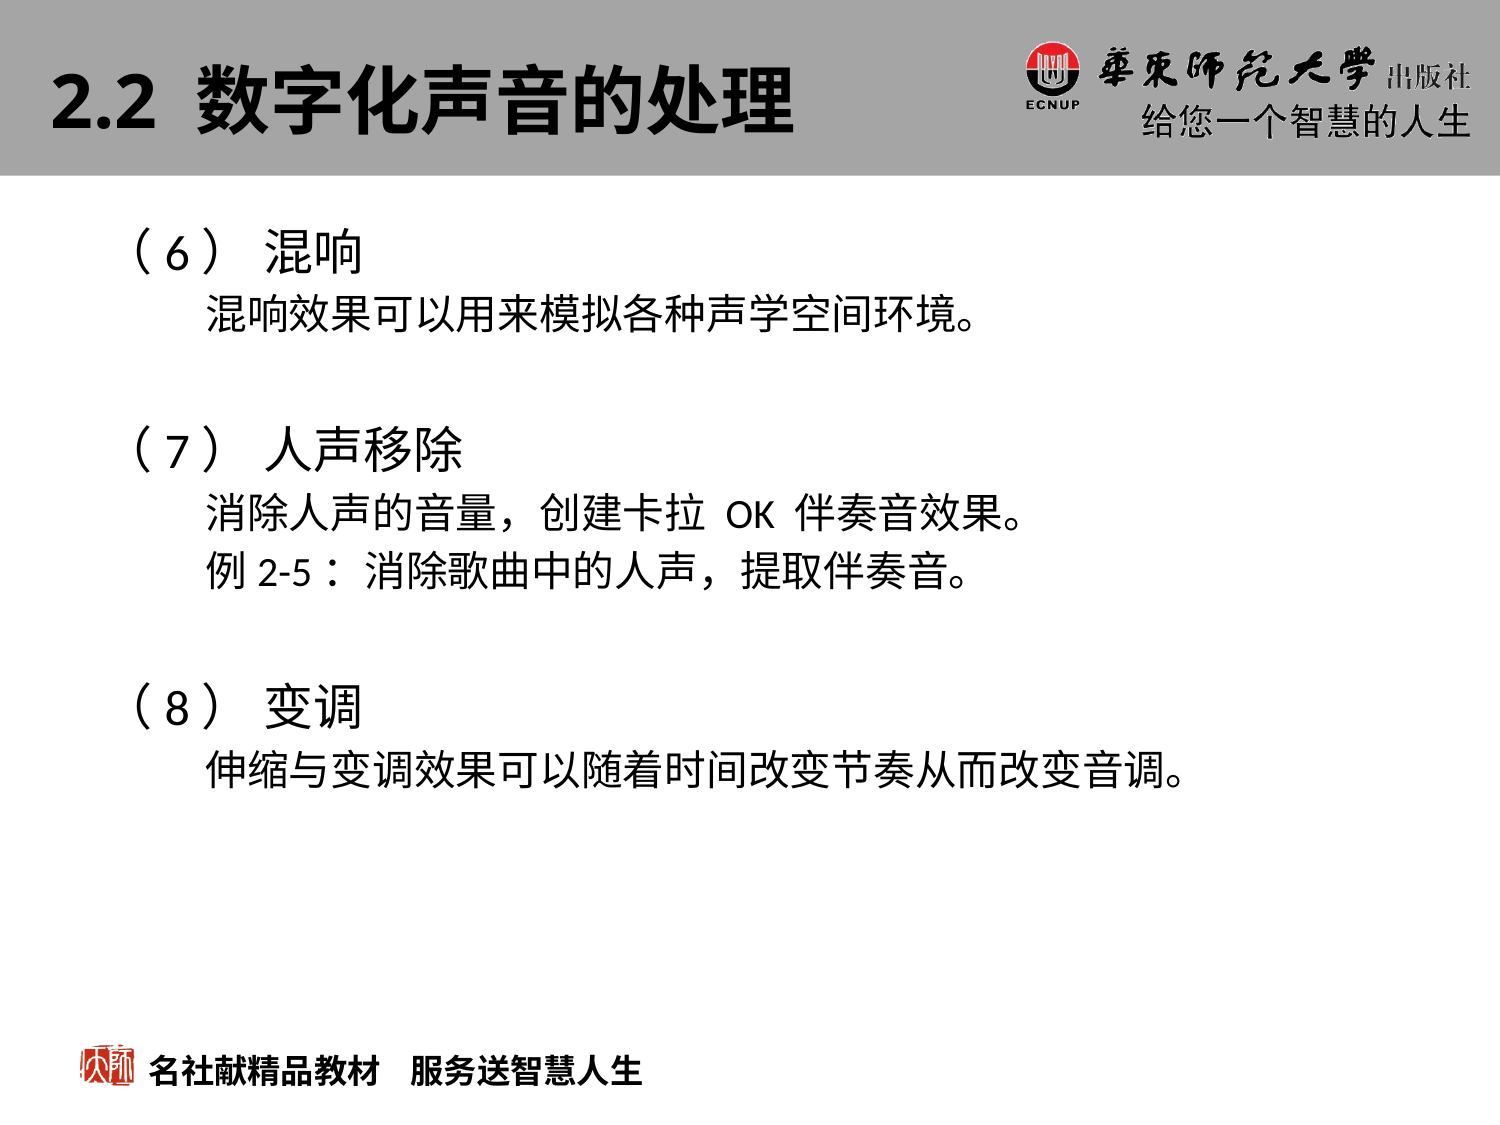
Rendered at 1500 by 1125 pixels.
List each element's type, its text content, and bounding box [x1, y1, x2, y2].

title 2.2 数字化声音的处理 [35, 58, 1198, 139]
picture [70, 1042, 138, 1090]
list （6） 混响 混响效果可以用来模拟各种声学空间环境。 （7） 人声移除 消除人声的音量，创建卡拉 OK 伴奏音效果。 例2-5：消除歌曲中的人声，提取伴奏音。 （8） 变调 伸缩与变调效果可以随着时间改变节奏从而改变音调。 [87, 212, 1432, 1050]
picture [1009, 35, 1500, 153]
